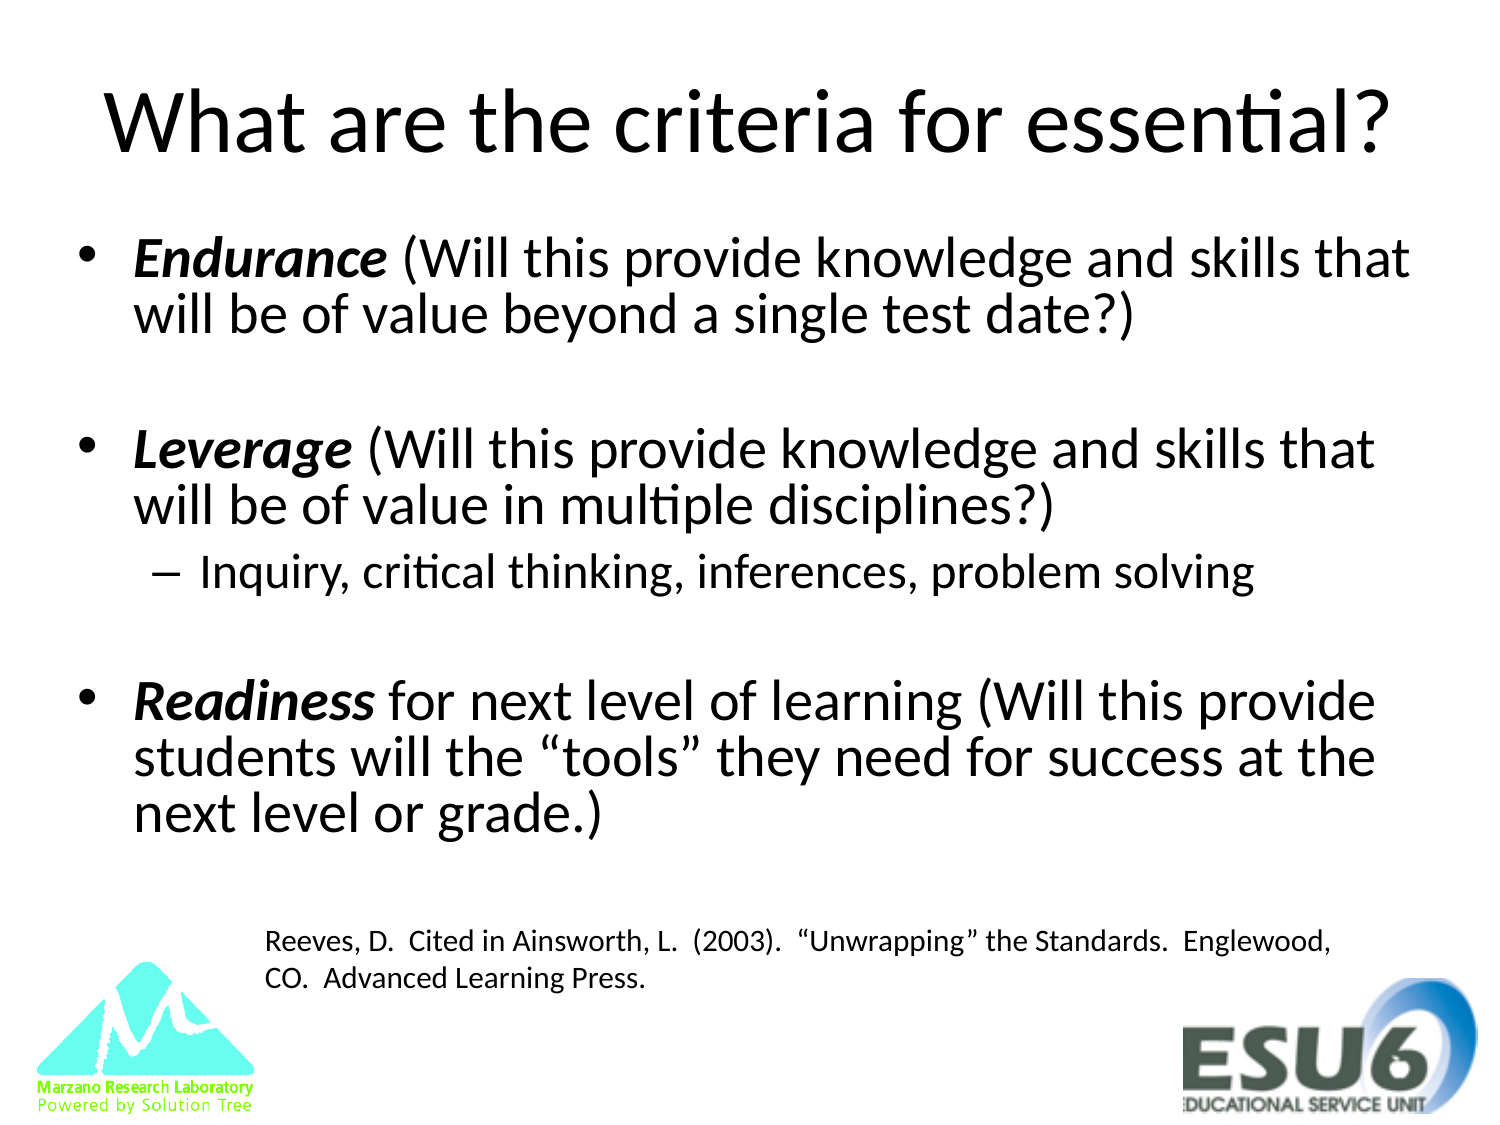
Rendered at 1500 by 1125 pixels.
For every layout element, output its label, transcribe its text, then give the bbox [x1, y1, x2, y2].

picture [1183, 1003, 1478, 1114]
text_box Reeves, D. Cited in Ainsworth, L. (2003). “Unwrapping” the Standards. Englewood, CO. Advanced Learning Press. [249, 912, 1500, 1003]
picture [37, 962, 254, 1114]
list Endurance (Will this provide knowledge and skills that will be of value beyond a single test date?) Leverage (Will this provide knowledge and skills that will be of value in multiple disciplines?) Inquiry, critical thinking, inferences, problem solving Readiness for next level of learning (Will this provide students will the “tools” they need for success at the next level or grade.) [62, 224, 1449, 963]
title What are the criteria for essential? [75, 0, 1425, 224]
